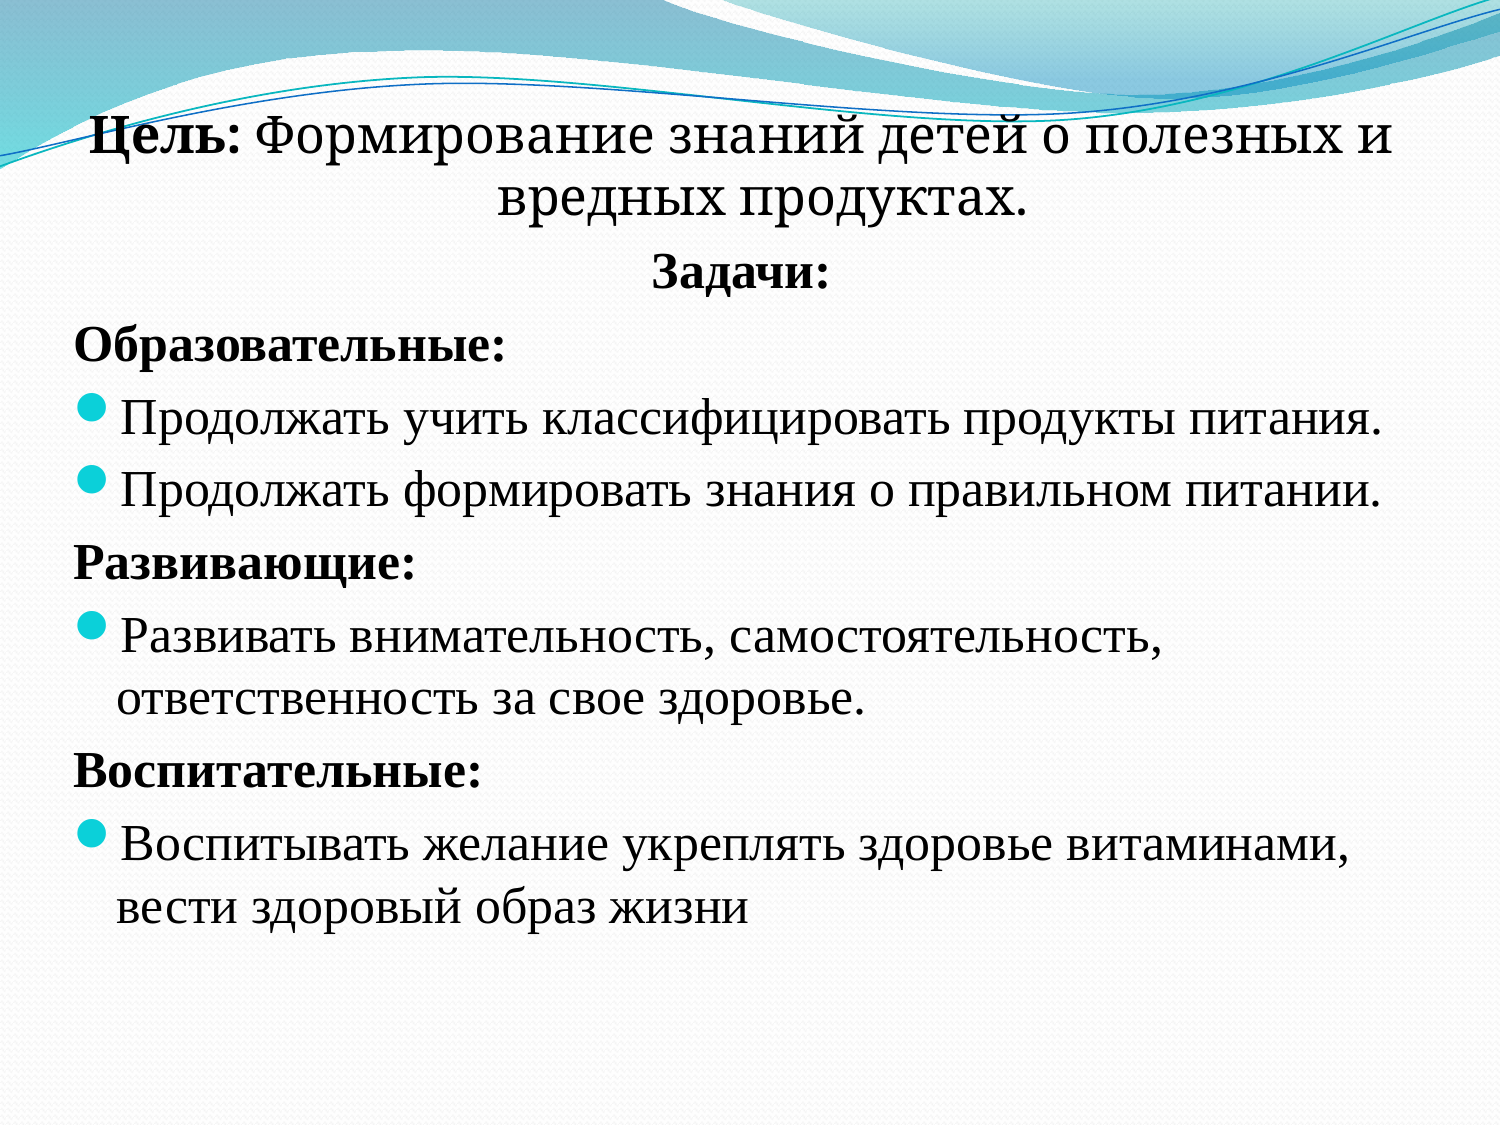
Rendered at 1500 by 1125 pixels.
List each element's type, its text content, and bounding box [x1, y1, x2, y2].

list Цель: Формирование знаний детей о полезных и вредных продуктах. Задачи: Образовательные: Продолжать учить классифицировать продукты питания. Продолжать формировать знания о правильном питании. Развивающие: Развивать внимательность, самостоятельность, ответственность за свое здоровье. Воспитательные: Воспитывать желание укреплять здоровье витаминами, вести здоровый образ жизни [58, 93, 1425, 1038]
